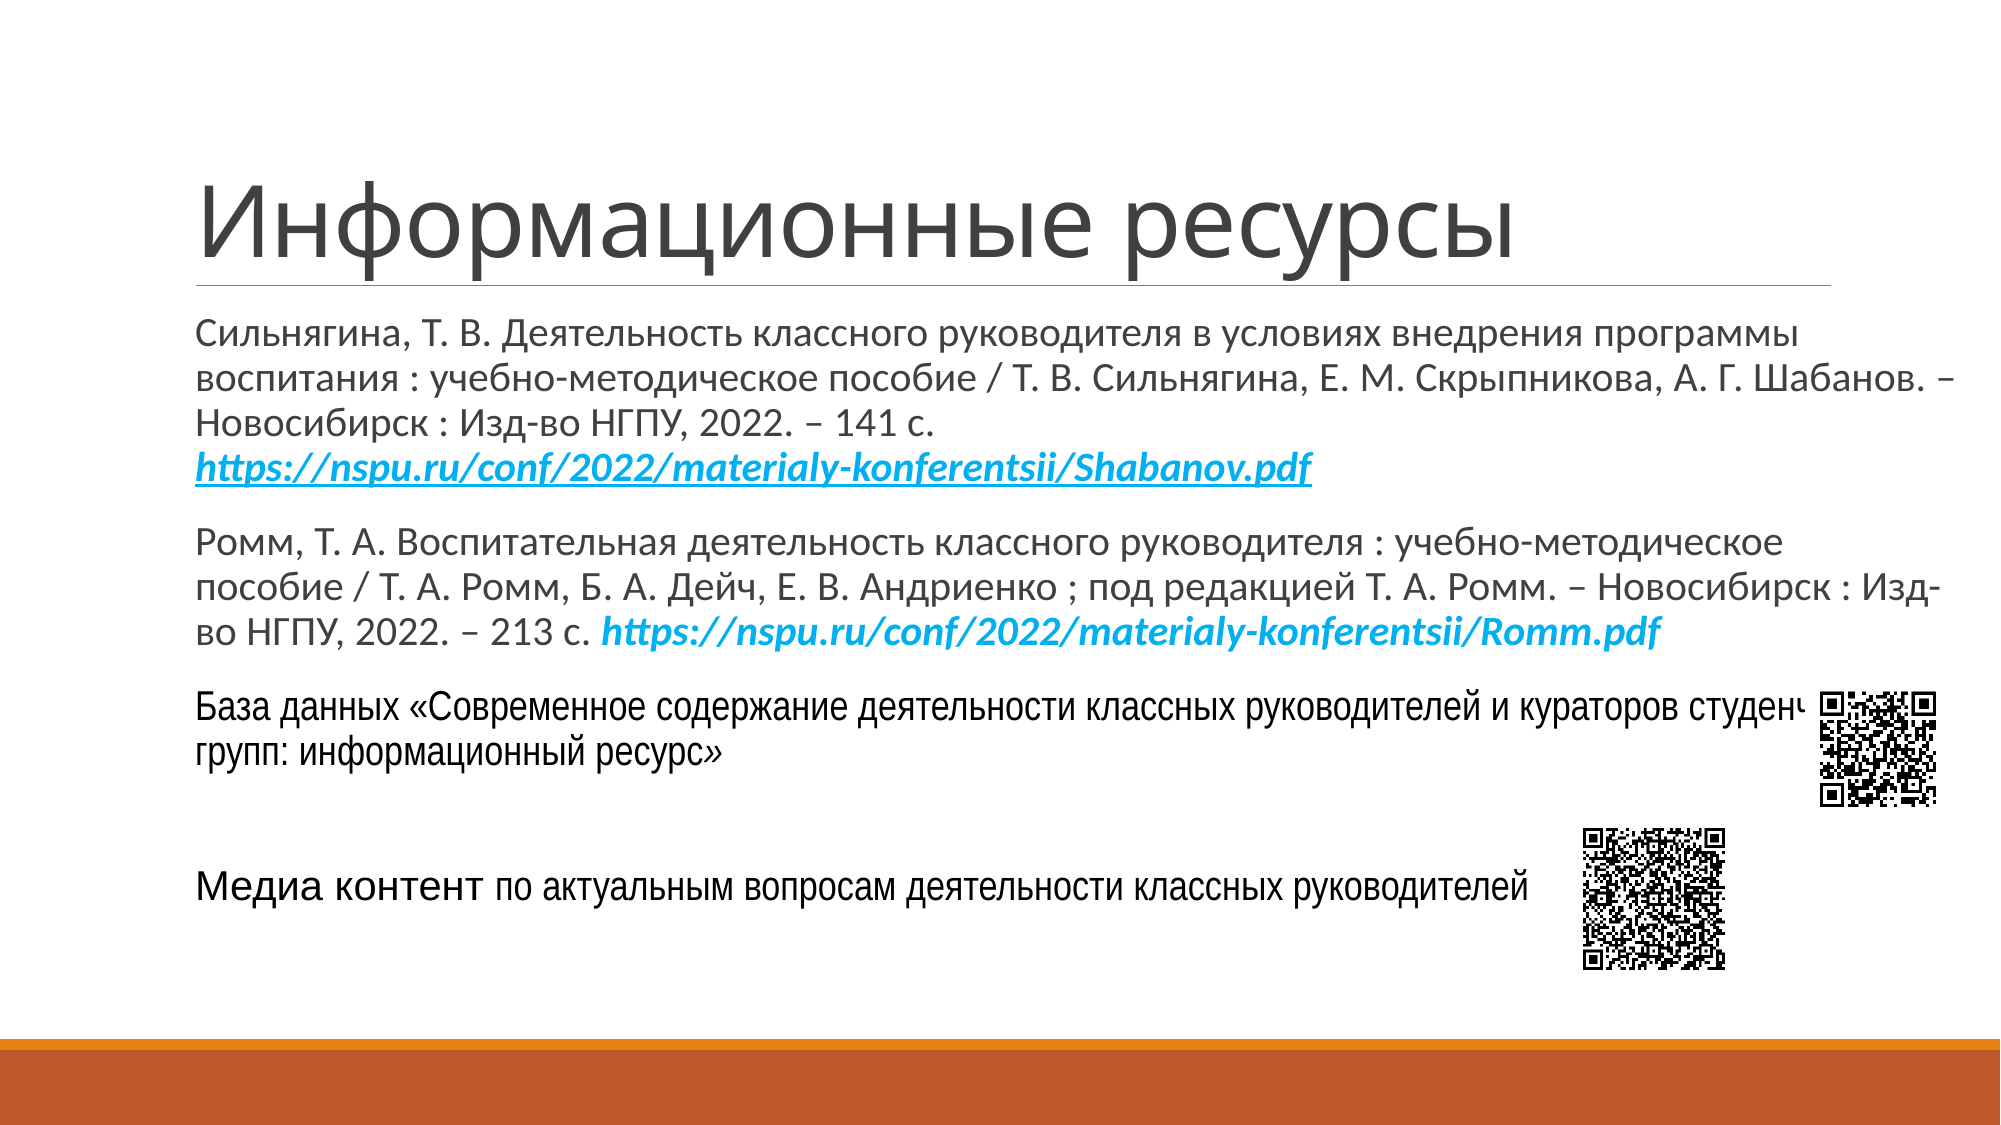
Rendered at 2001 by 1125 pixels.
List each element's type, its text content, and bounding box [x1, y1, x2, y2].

picture [1571, 815, 1737, 981]
list Сильнягина, Т. В. Деятельность классного руководителя в условиях внедрения программы воспитания : учебно-методическое пособие / Т. В. Сильнягина, Е. М. Скрыпникова, А. Г. Шабанов. – Новосибирск : Изд-во НГПУ, 2022. – 141 с. https://nspu.ru/conf/2022/materialy-konferentsii/Shabanov.pdf Ромм, Т. А. Воспитательная деятельность классного руководителя : учебно-методическое пособие / Т. А. Ромм, Б. А. Дейч, Е. В. Андриенко ; под редакцией Т. А. Ромм. – Новосибирск : Изд-во НГПУ, 2022. – 213 с. https://nspu.ru/conf/2022/materialy-konferentsii/Romm.pdf База данных «Современное содержание деятельности классных руководителей и кураторов студенческих групп: информационный ресурс» Медиа контент по актуальным вопросам деятельности классных руководителей [180, 302, 1963, 963]
picture [1805, 676, 1950, 822]
title Информационные ресурсы [180, 47, 1830, 285]
